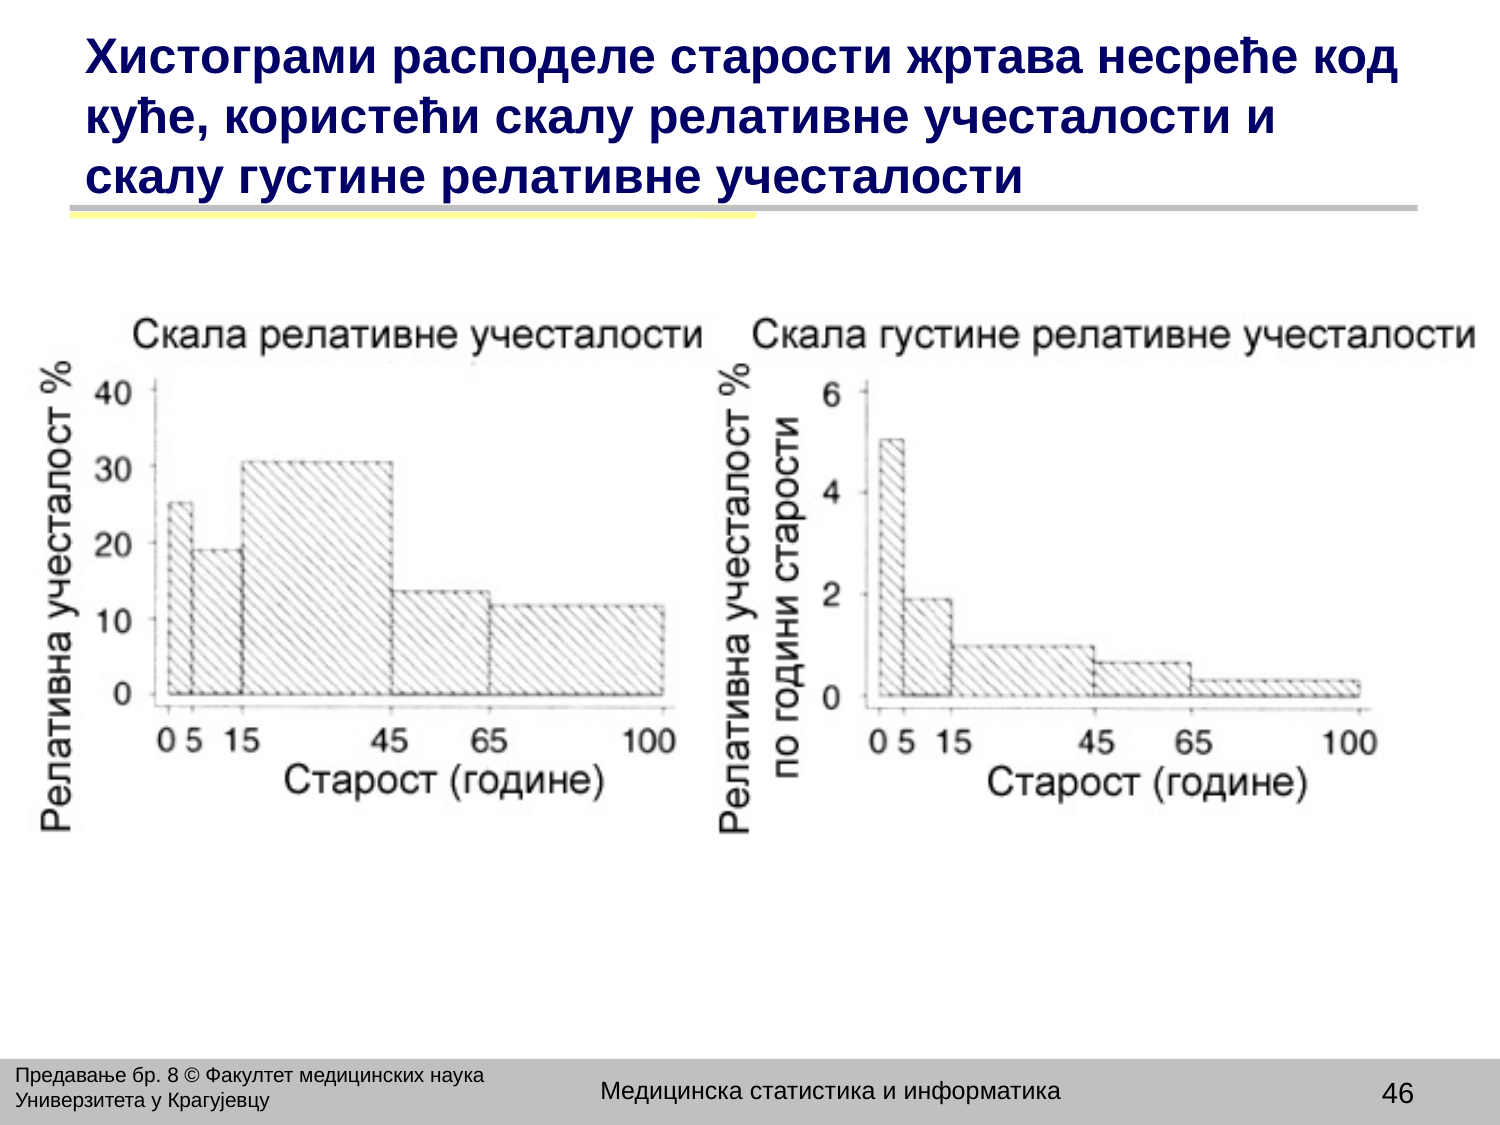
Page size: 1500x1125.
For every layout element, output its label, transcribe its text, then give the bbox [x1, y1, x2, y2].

title Хистограми расподеле старости жртава несреће код куће, користећи скалу релативне учесталости и скалу густине релативне учесталости [69, 19, 1426, 208]
slide_number Предавање бр. 8 © Факултет медицинских наука Универзитета у Крагујевцу [0, 1053, 614, 1108]
slide_number 46 [1164, 1066, 1430, 1125]
picture [28, 310, 1482, 848]
footer Медицинска статистика и информатика [512, 1066, 1151, 1125]
